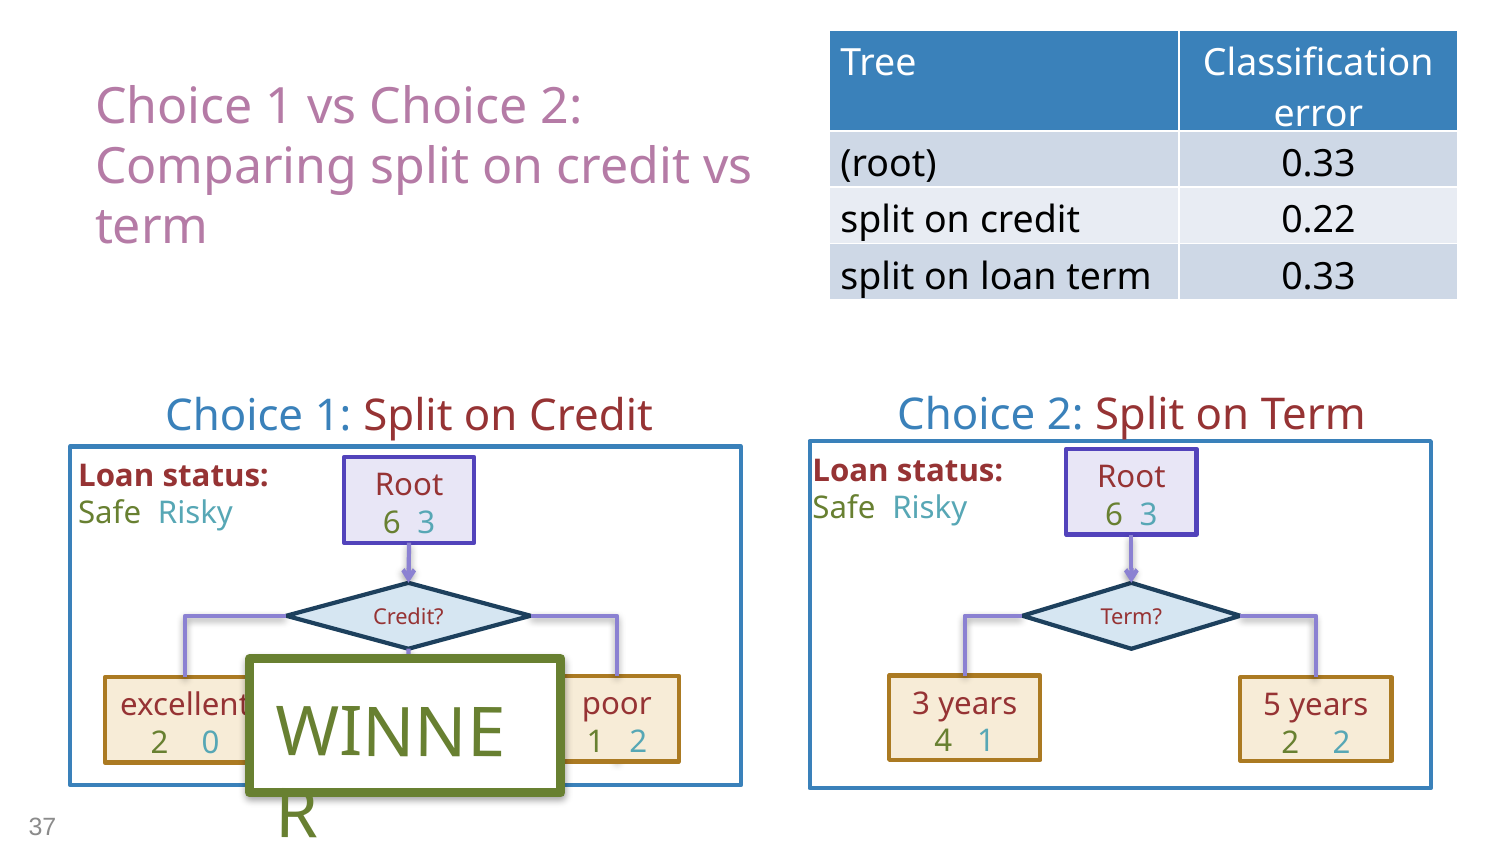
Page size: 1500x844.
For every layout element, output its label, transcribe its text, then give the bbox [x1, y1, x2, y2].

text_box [530, 615, 618, 677]
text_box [184, 615, 287, 678]
table_header Classification error [1180, 31, 1457, 130]
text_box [249, 658, 562, 794]
table_cell split on loan term [830, 244, 1178, 299]
text_box Choice 1: Split on Credit [92, 379, 727, 447]
text_box Loan status: Safe Risky [797, 442, 1027, 533]
text_box [808, 446, 1433, 790]
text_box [616, 675, 629, 762]
table_cell 0.22 [1180, 188, 1457, 243]
table_cell split on credit [830, 188, 1178, 243]
text_box [68, 444, 743, 787]
table_cell 0.33 [1180, 244, 1457, 299]
text_box Loan status: Safe Risky [63, 447, 293, 538]
table_cell 0.33 [1180, 132, 1457, 186]
table_header Tree [830, 31, 1178, 130]
text_box Credit? [287, 582, 529, 650]
table_cell (root) [830, 132, 1178, 186]
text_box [1247, 608, 1310, 685]
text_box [963, 616, 1024, 675]
title Choice 1 vs Choice 2: Comparing split on credit vs term [80, 58, 773, 331]
text_box Term? [1023, 582, 1240, 651]
text_box Choice 2: Split on Term [814, 378, 1449, 446]
